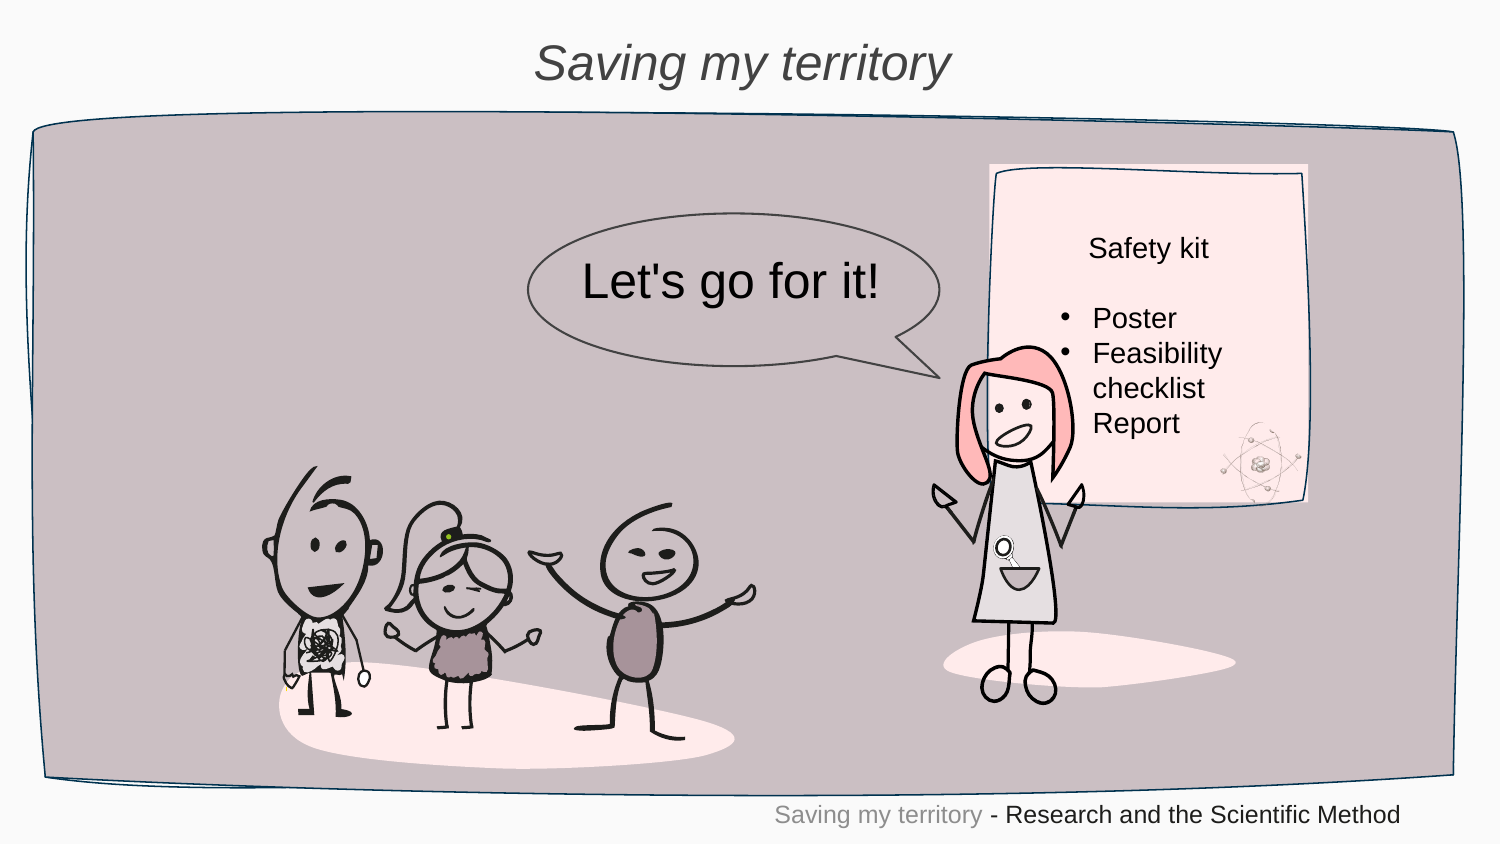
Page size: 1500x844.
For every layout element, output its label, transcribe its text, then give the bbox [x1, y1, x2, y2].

text_box [914, 252, 940, 327]
text_box [596, 213, 872, 233]
text_box [1098, 633, 1236, 688]
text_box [383, 500, 529, 729]
text_box Saving my territory - Research and the Scientific Method [88, 790, 1417, 844]
text_box [987, 167, 1311, 508]
text_box [284, 726, 724, 769]
text_box [567, 335, 926, 376]
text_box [528, 502, 755, 741]
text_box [931, 346, 1093, 705]
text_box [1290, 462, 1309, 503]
text_box Saving my territory [0, 20, 1499, 106]
text_box [1213, 416, 1307, 511]
text_box Let's go for it! [527, 233, 914, 335]
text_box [261, 465, 384, 718]
text_box [26, 111, 1464, 790]
text_box Safety kit Poster Feasibility checklist Report [989, 164, 1309, 286]
